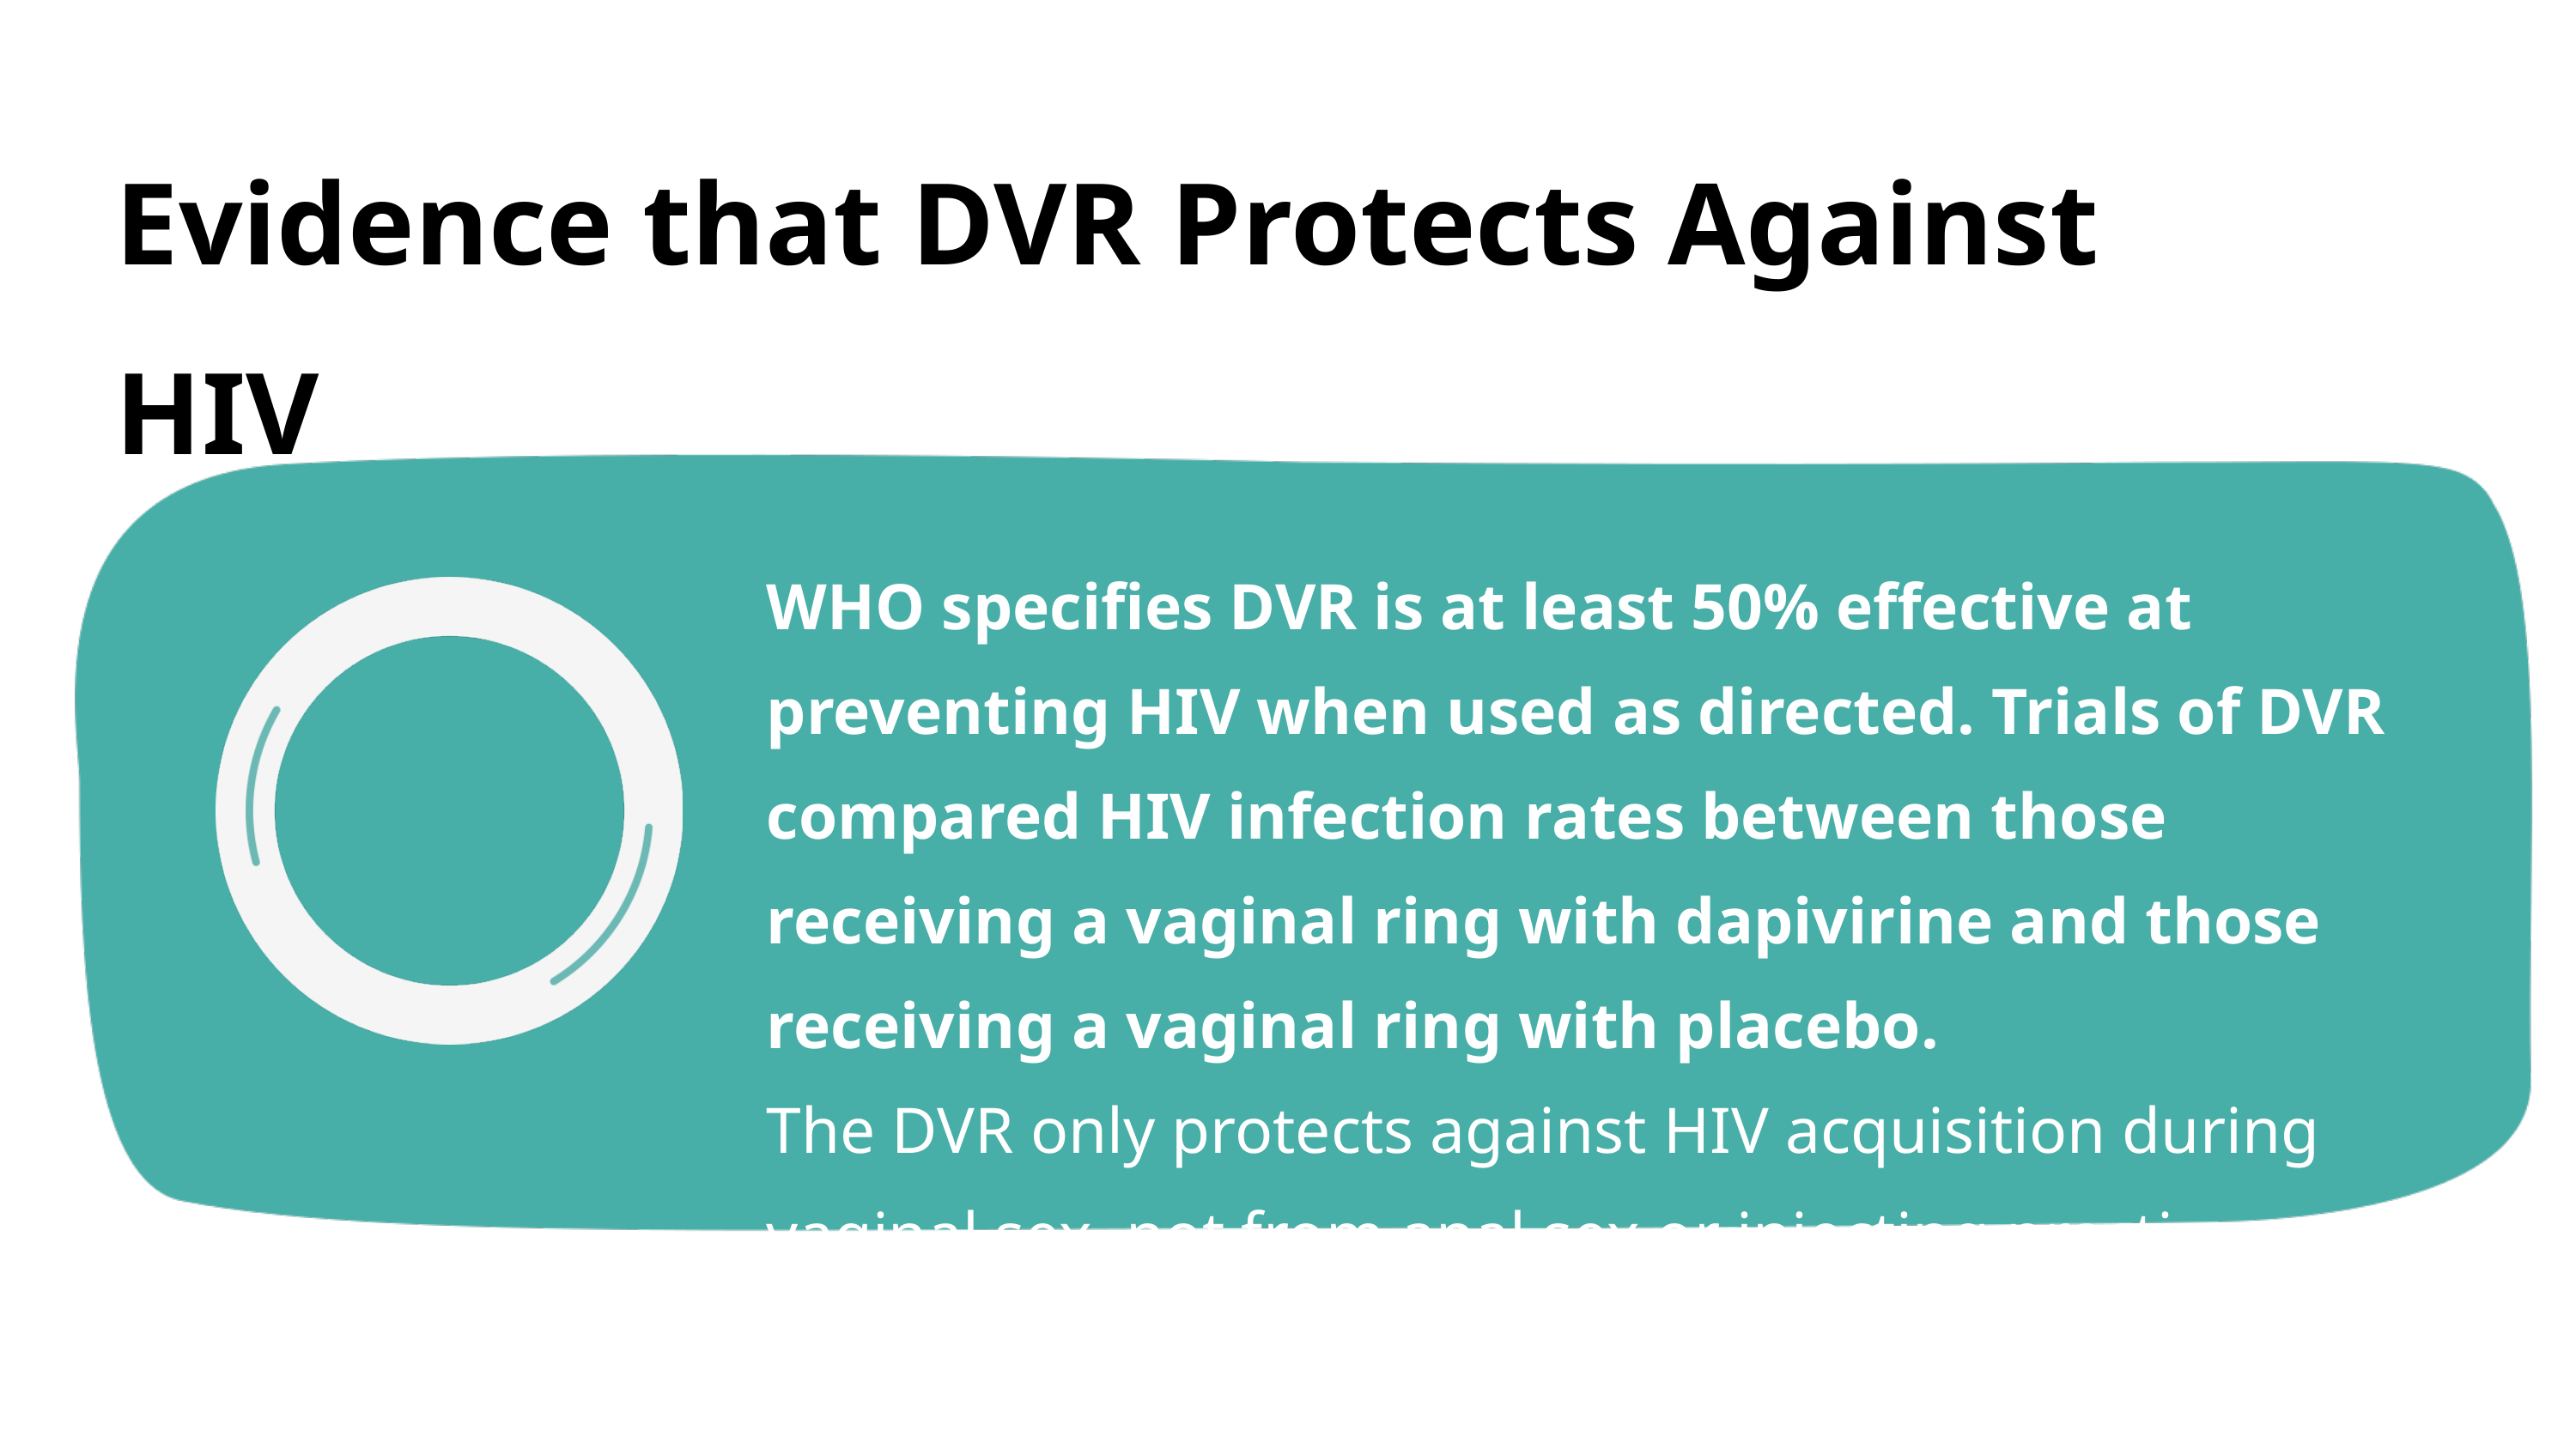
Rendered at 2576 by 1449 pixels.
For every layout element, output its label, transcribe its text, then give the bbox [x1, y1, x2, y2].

text_box Evidence that DVR Protects Against HIV [115, 98, 2299, 477]
text_box WHO specifies DVR is at least 50% effective at preventing HIV when used as directed. Trials of DVR compared HIV infection rates between those receiving a vaginal ring with dapivirine and those receiving a vaginal ring with placebo. The DVR only protects against HIV acquisition during vaginal sex, not from anal sex or injecting practices. [766, 537, 2432, 1271]
text_box [27, 445, 2549, 1246]
text_box [216, 577, 683, 1045]
